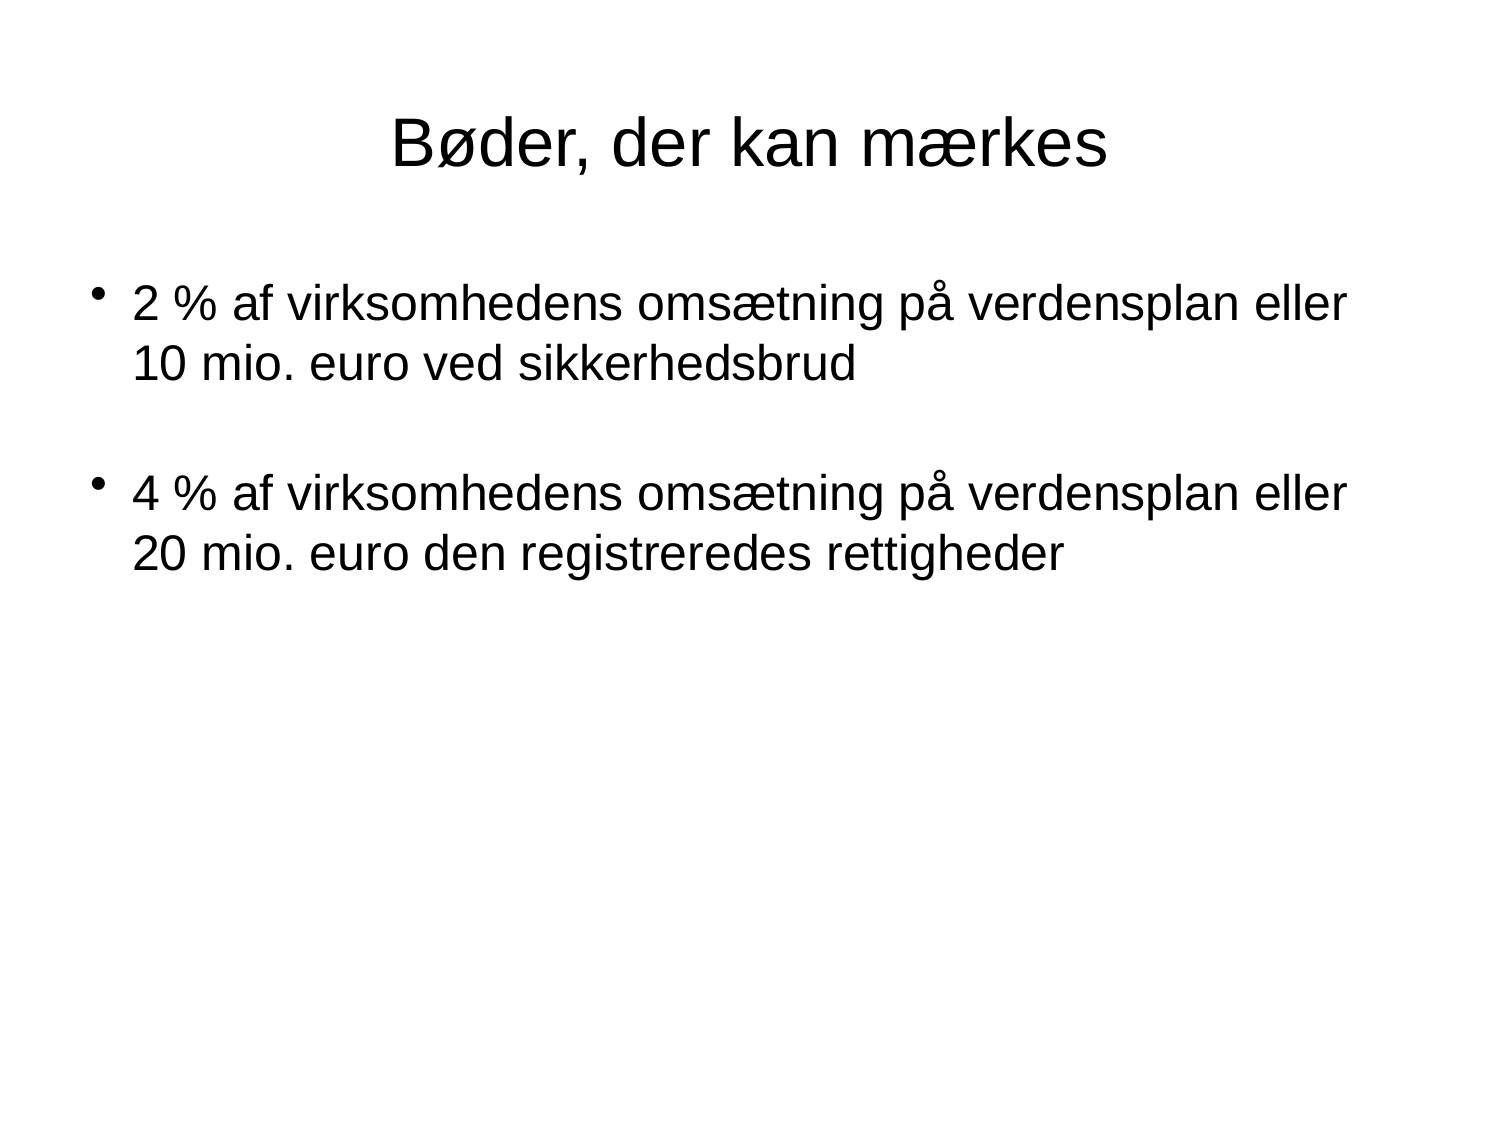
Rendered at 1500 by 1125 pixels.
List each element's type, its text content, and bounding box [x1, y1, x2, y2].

title Bøder, der kan mærkes [75, 45, 1425, 233]
list 2 % af virksomhedens omsætning på verdensplan eller 10 mio. euro ved sikkerhedsbrud 4 % af virksomhedens omsætning på verdensplan eller 20 mio. euro den registreredes rettigheder [75, 262, 1425, 1005]
